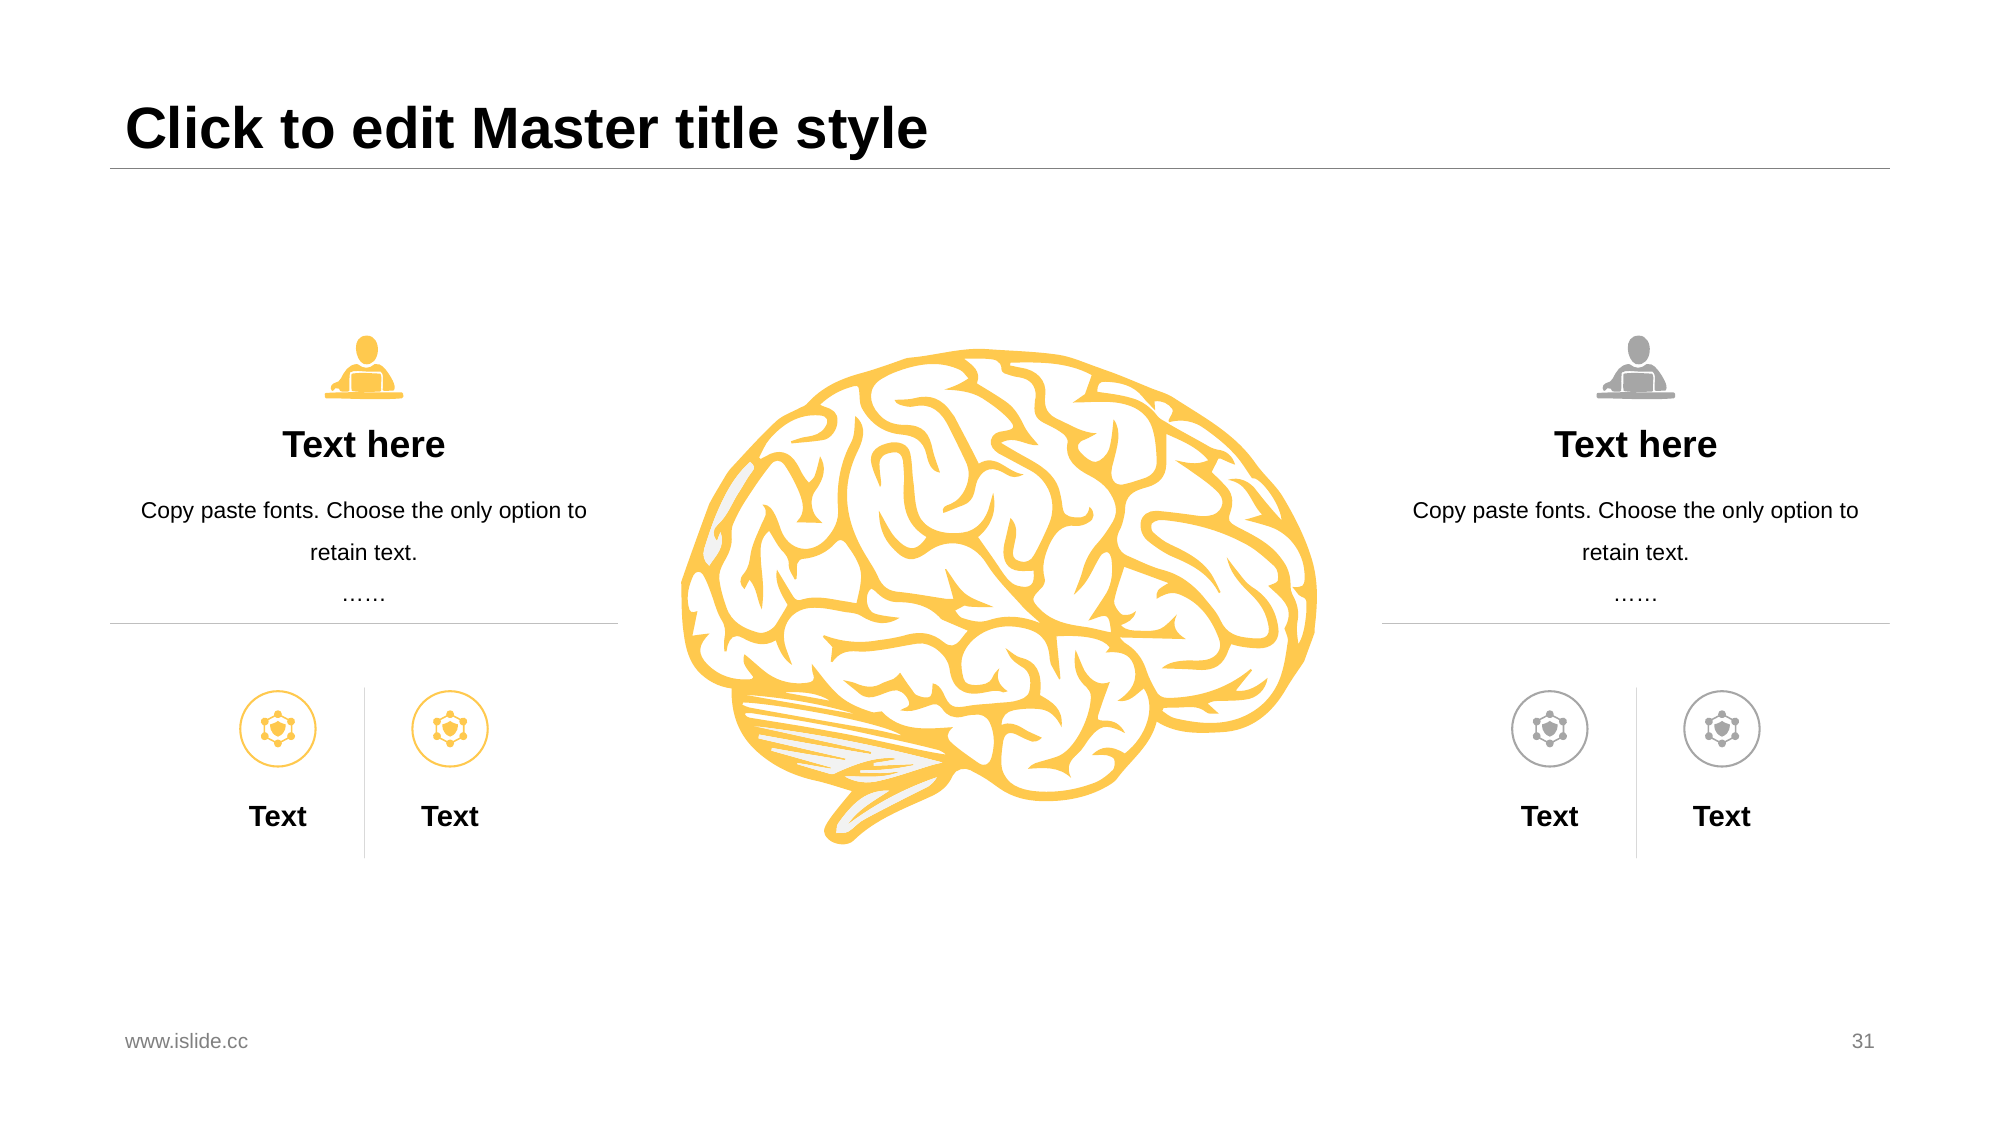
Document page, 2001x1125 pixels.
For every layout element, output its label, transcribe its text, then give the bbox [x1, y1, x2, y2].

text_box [110, 335, 1890, 858]
slide_number 31 [1412, 1023, 1890, 1058]
title Click to edit Master title style [109, 0, 1890, 169]
footer www.islide.cc [109, 1023, 790, 1058]
